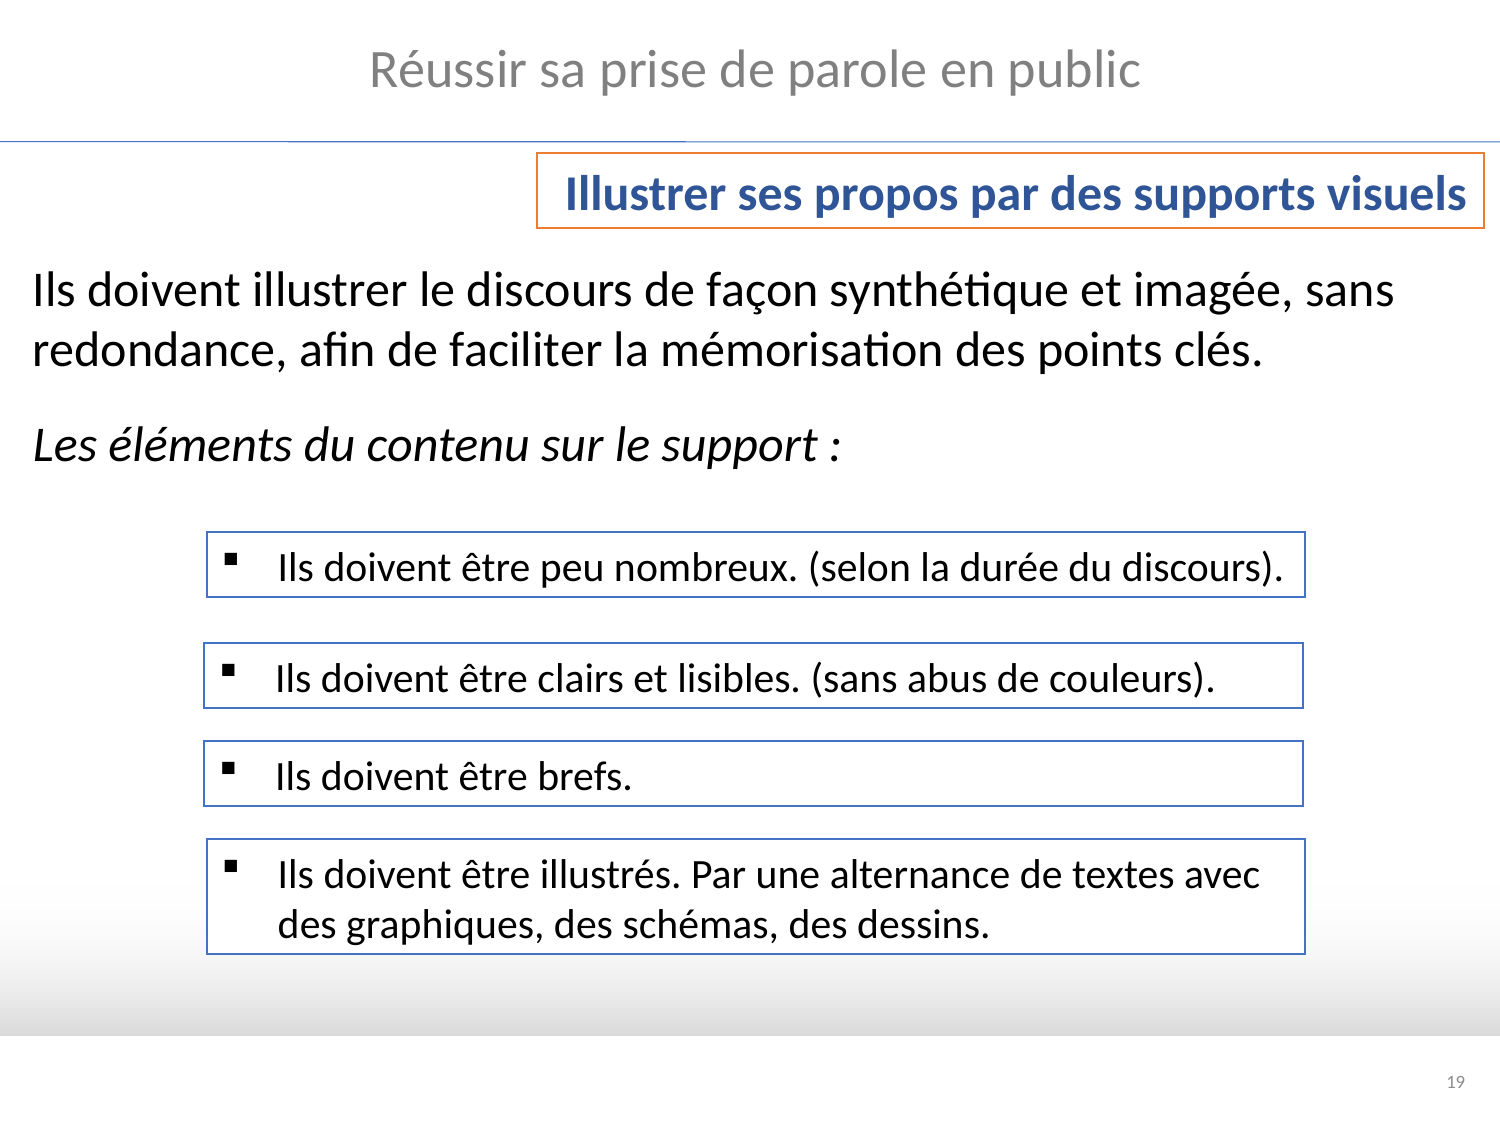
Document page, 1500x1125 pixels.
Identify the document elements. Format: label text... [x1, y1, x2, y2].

text_box Illustrer ses propos par des supports visuels [536, 152, 1485, 229]
text_box Ils doivent illustrer le discours de façon synthétique et imagée, sans redondance, afin de faciliter la mémorisation des points clés. Les éléments du contenu sur le support : [18, 249, 1489, 539]
text_box Ils doivent être illustrés. Par une alternance de textes avec des graphiques, des schémas, des dessins. [206, 838, 1306, 955]
slide_number 19 [1130, 1051, 1481, 1112]
text_box Ils doivent être brefs. [203, 740, 1304, 807]
text_box Ils doivent être peu nombreux. (selon la durée du discours). [206, 531, 1306, 598]
text_box Ils doivent être clairs et lisibles. (sans abus de couleurs). [203, 642, 1304, 709]
text_box Réussir sa prise de parole en public [11, 25, 1500, 106]
text_box [0, 645, 1500, 1036]
